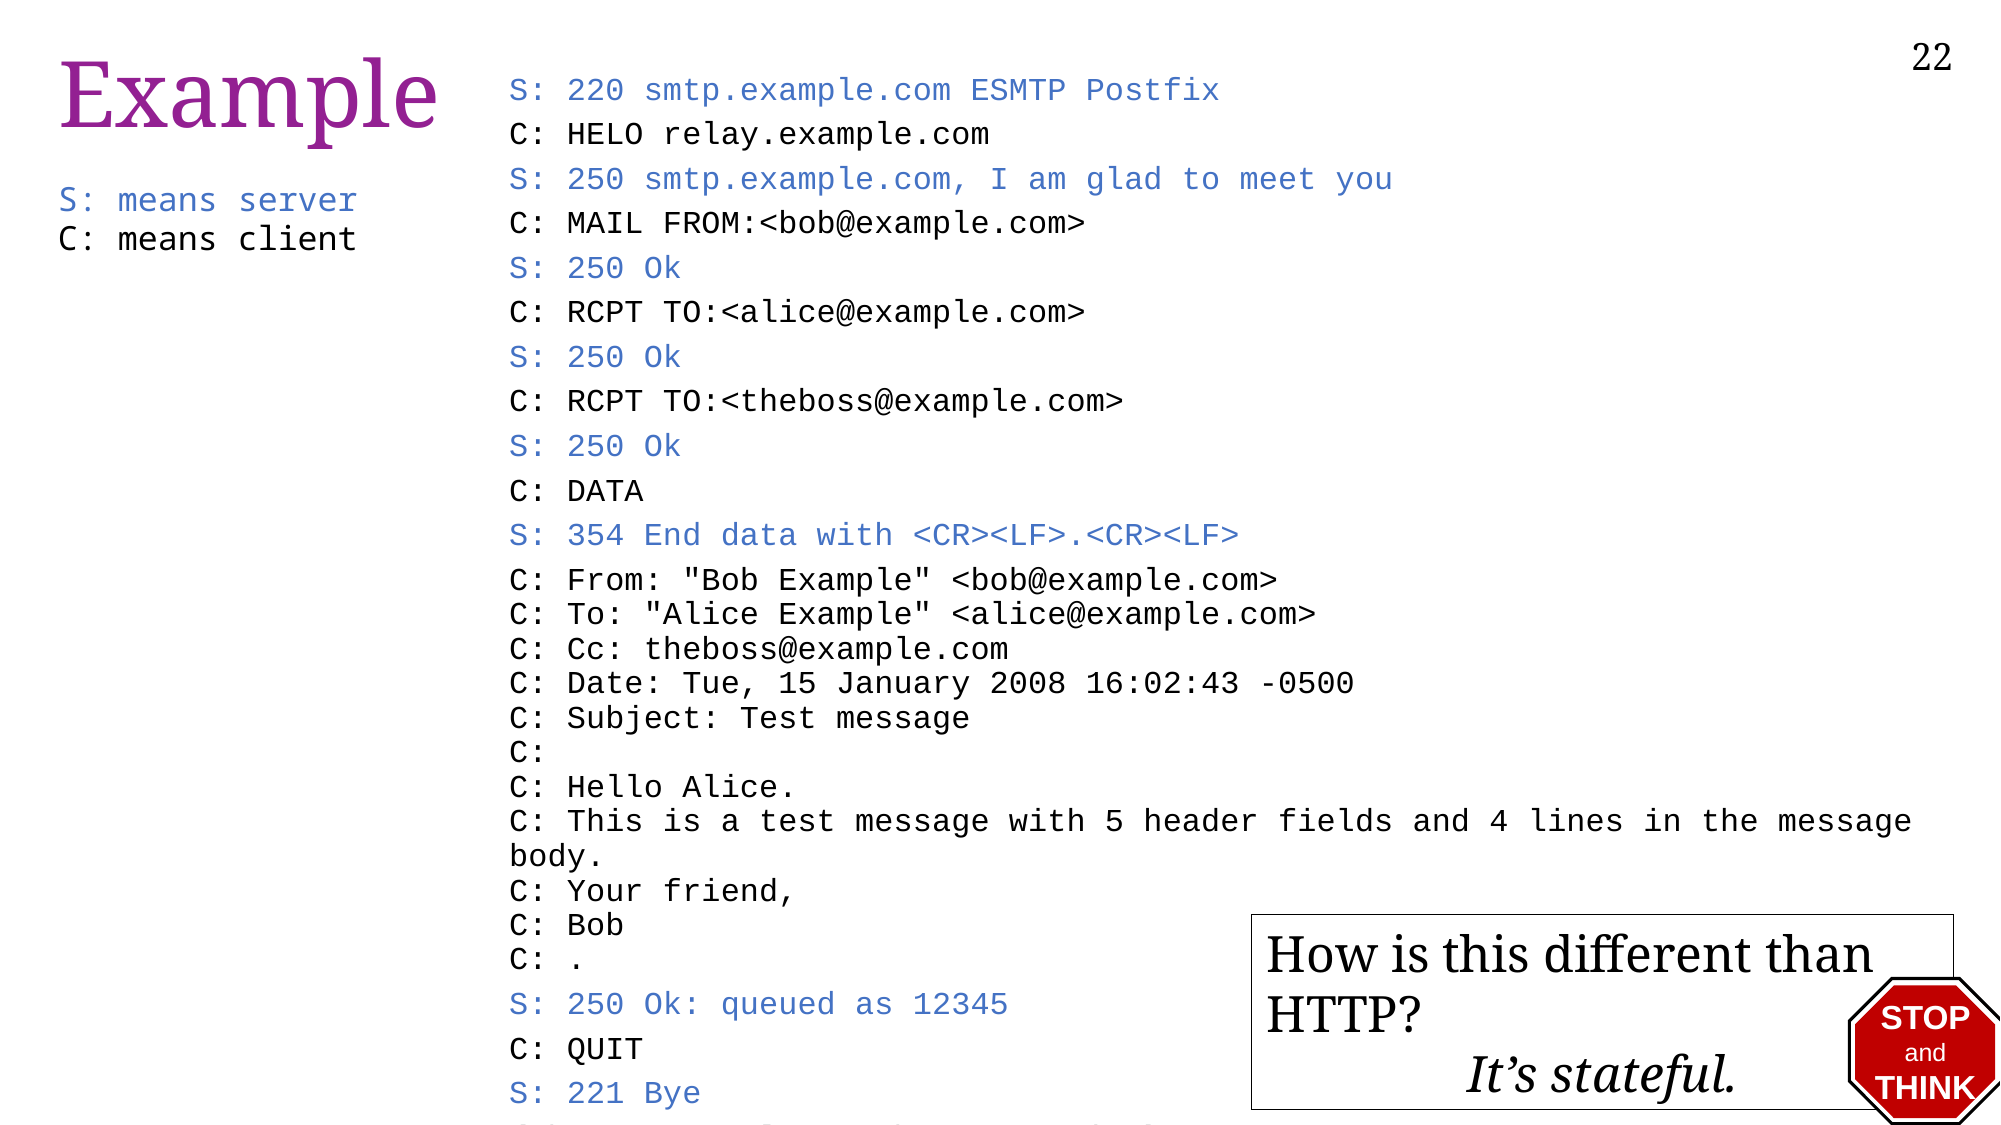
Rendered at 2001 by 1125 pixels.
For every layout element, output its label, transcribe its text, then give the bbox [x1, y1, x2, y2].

text_box S: means server C: means client [43, 170, 412, 265]
text_box How is this different than HTTP? It’s stateful. [1251, 914, 1954, 1110]
title Example [43, 25, 477, 171]
list S: 220 smtp.example.com ESMTP Postfix C: HELO relay.example.com S: 250 smtp.example.com, I am glad to meet you C: MAIL FROM:<bob@example.com> S: 250 Ok C: RCPT TO:<alice@example.com> S: 250 Ok C: RCPT TO:<theboss@example.com> S: 250 Ok C: DATA S: 354 End data with <CR><LF>.<CR><LF> C: From: "Bob Example" <bob@example.com> C: To: "Alice Example" <alice@example.com> C: Cc: theboss@example.com C: Date: Tue, 15 January 2008 16:02:43 -0500 C: Subject: Test message C: C: Hello Alice. C: This is a test message with 5 header fields and 4 lines in the message body. C: Your friend, C: Bob C: . S: 250 Ok: queued as 12345 C: QUIT S: 221 Bye {The server closes the connection} [494, 65, 2000, 1125]
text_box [1849, 978, 2000, 1124]
